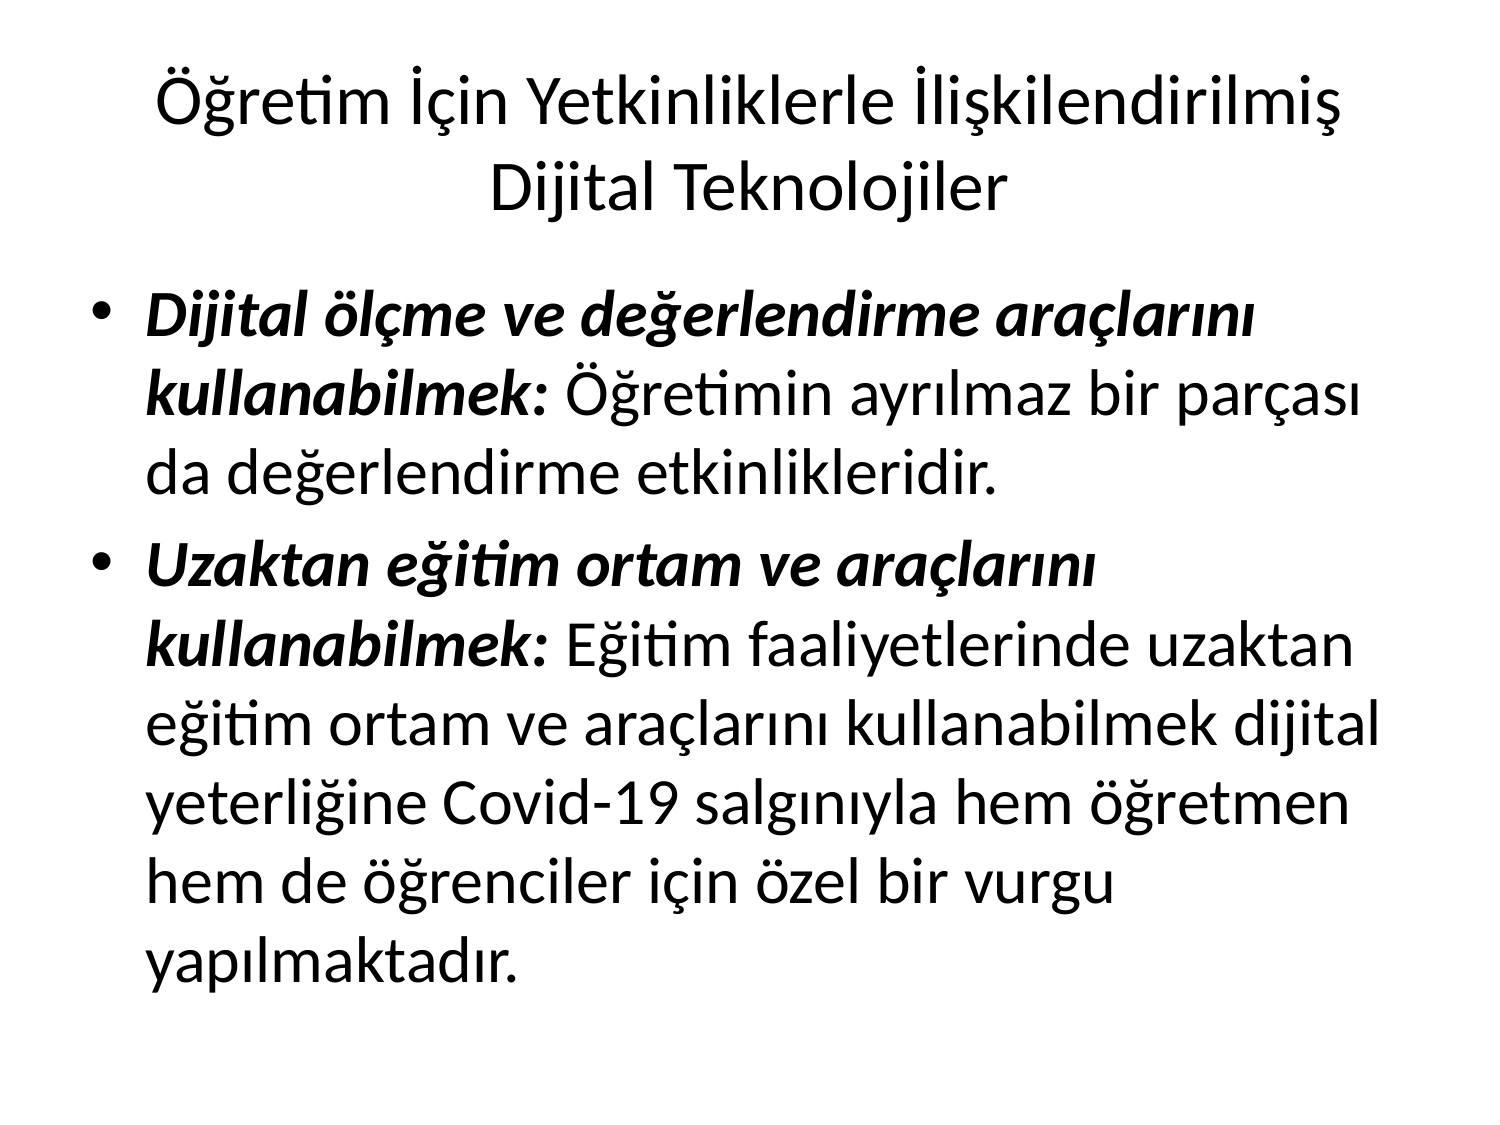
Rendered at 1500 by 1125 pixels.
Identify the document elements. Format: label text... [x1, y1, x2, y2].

list Dijital ölçme ve değerlendirme araçlarını kullanabilmek: Öğretimin ayrılmaz bir parçası da değerlendirme etkinlikleridir. Uzaktan eğitim ortam ve araçlarını kullanabilmek: Eğitim faaliyetlerinde uzaktan eğitim ortam ve araçlarını kullanabilmek dijital yeterliğine Covid-19 salgınıyla hem öğretmen hem de öğrenciler için özel bir vurgu yapılmaktadır. [75, 262, 1425, 1005]
title Öğretim İçin Yetkinliklerle İlişkilendirilmiş Dijital Teknolojiler [75, 45, 1425, 233]
